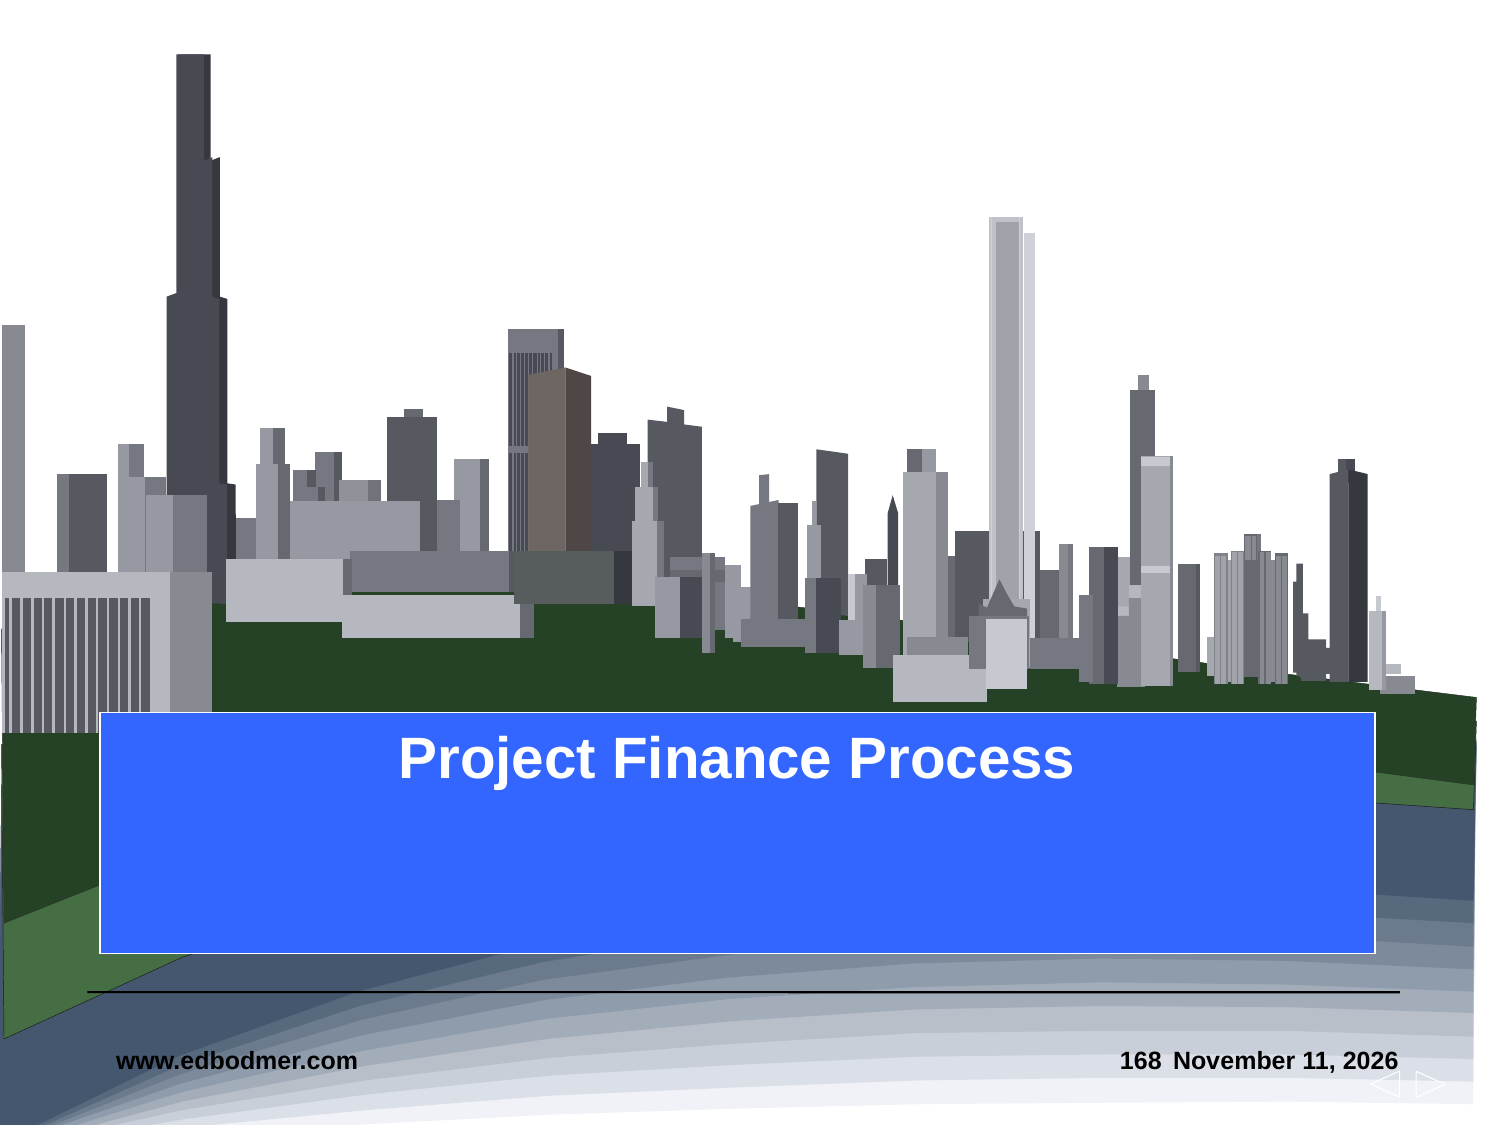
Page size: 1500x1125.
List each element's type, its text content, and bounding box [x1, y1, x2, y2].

title Project Finance Process [99, 712, 1376, 954]
